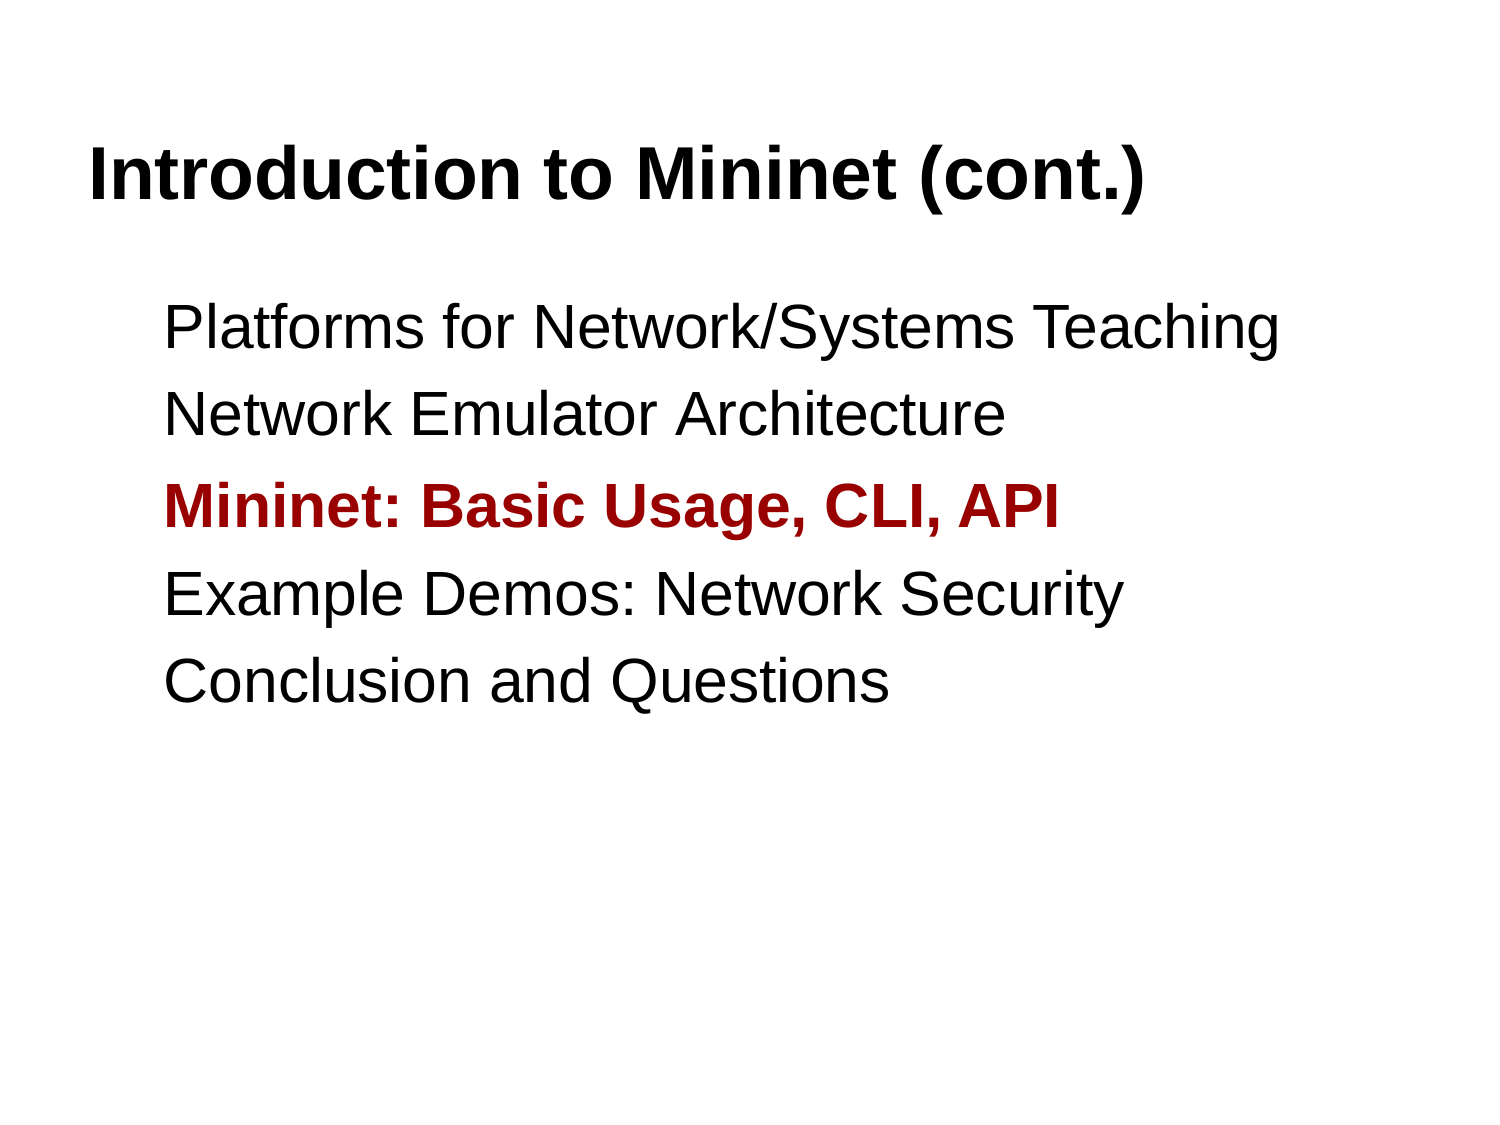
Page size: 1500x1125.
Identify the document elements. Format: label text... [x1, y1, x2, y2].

title Introduction to Mininet (cont.) [86, 122, 1288, 313]
list Platforms for Network/Systems Teaching Network Emulator Architecture Mininet: Basic Usage, CLI, API Example Demos: Network Security Conclusion and Questions [161, 272, 1338, 912]
